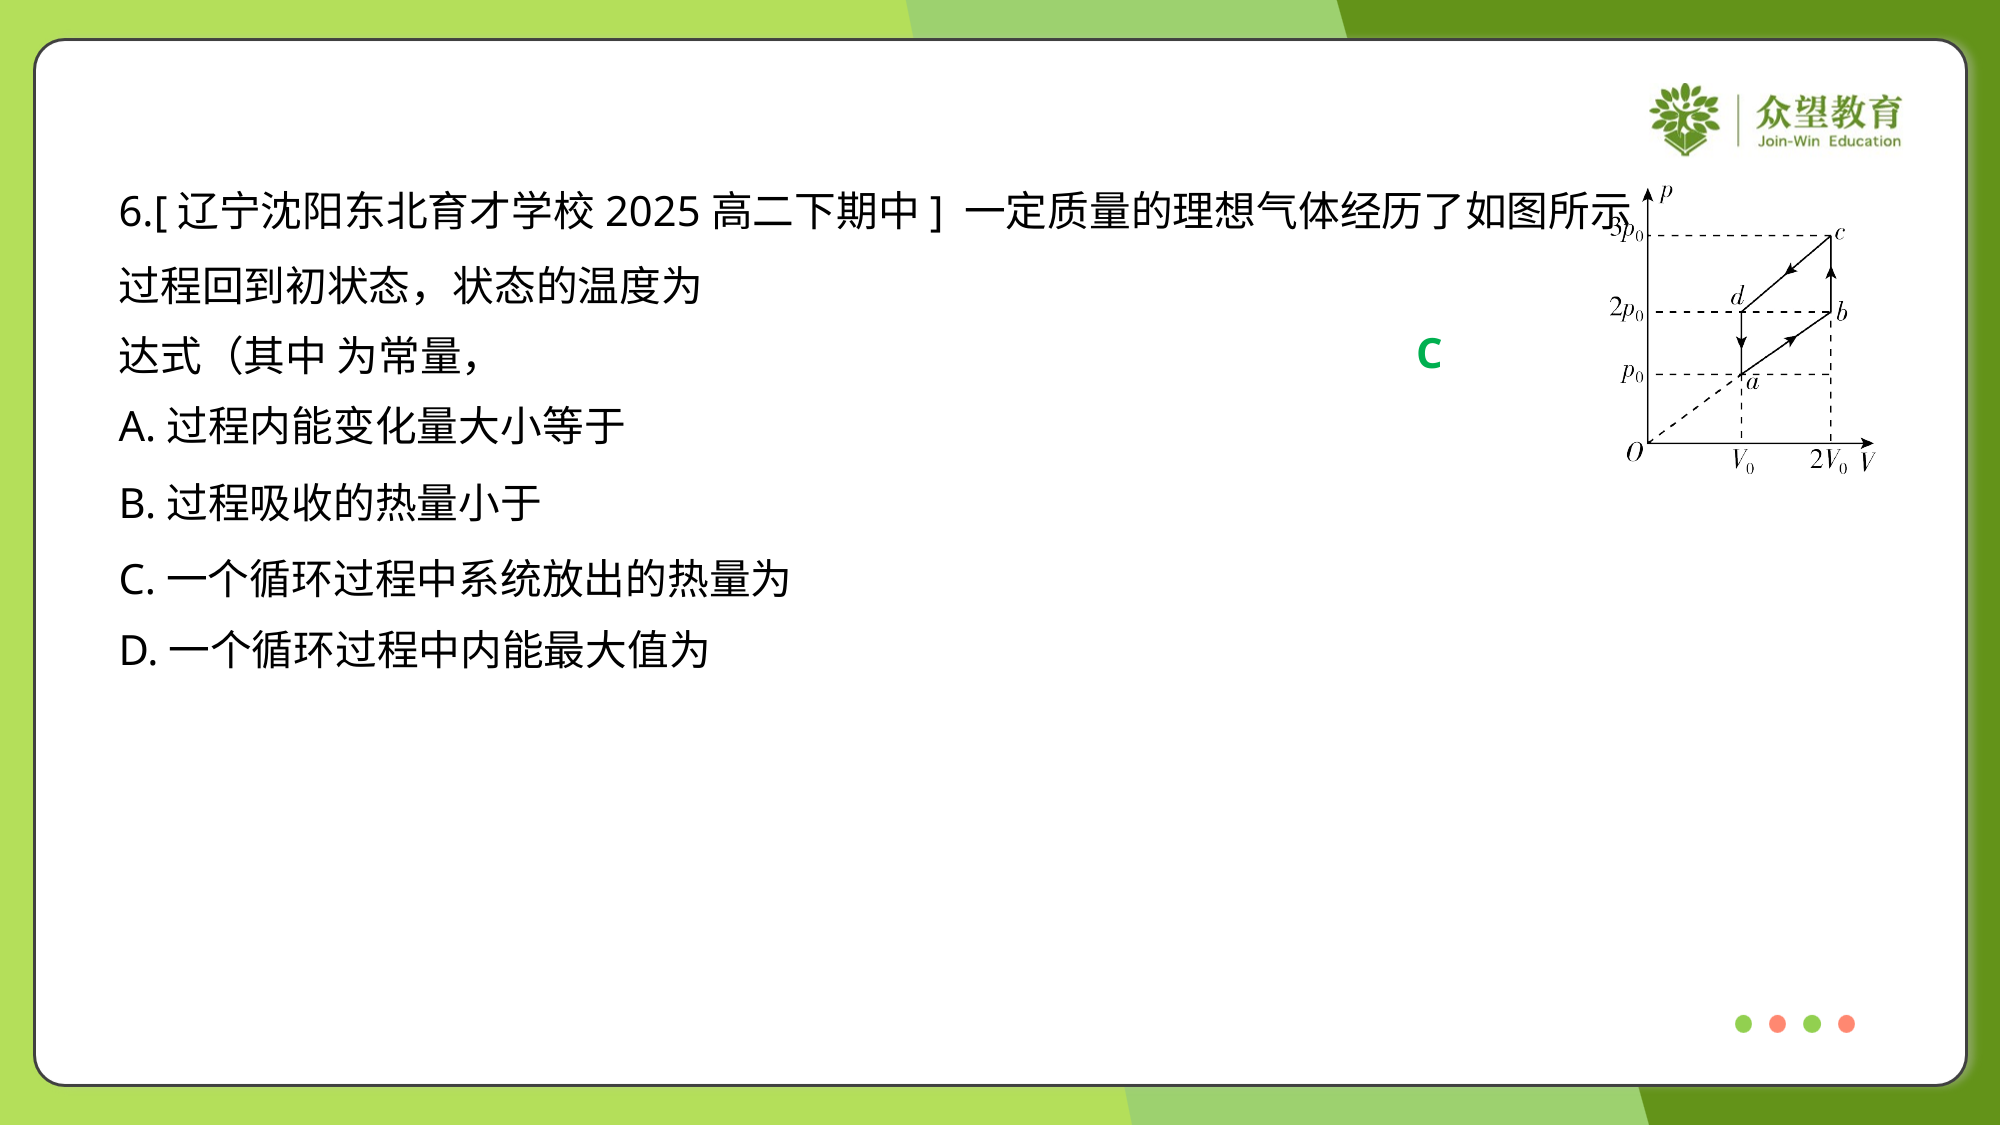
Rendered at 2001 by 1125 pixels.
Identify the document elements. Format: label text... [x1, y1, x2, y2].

picture [0, 0, 2000, 1125]
text_box C [1400, 306, 1459, 371]
